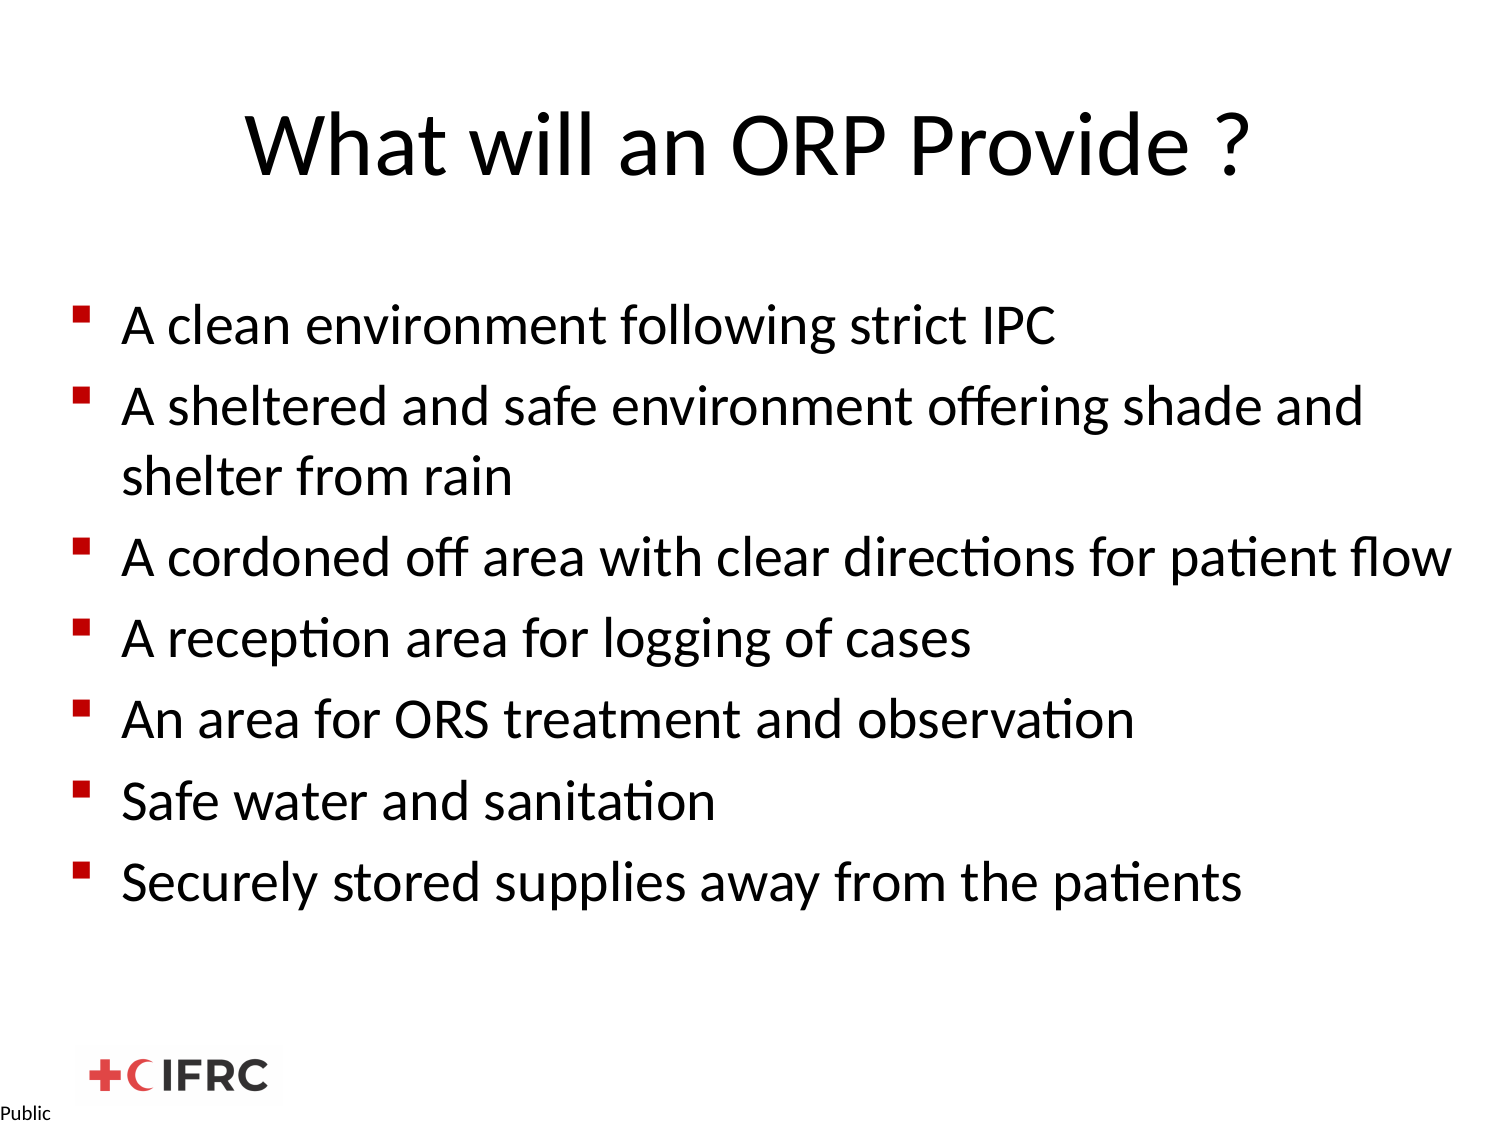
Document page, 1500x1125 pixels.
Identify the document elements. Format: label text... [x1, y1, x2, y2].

title What will an ORP Provide ? [75, 45, 1425, 233]
picture [75, 1045, 283, 1106]
list A clean environment following strict IPC A sheltered and safe environment offering shade and shelter from rain A cordoned off area with clear directions for patient flow A reception area for logging of cases An area for ORS treatment and observation Safe water and sanitation Securely stored supplies away from the patients [53, 278, 1483, 988]
